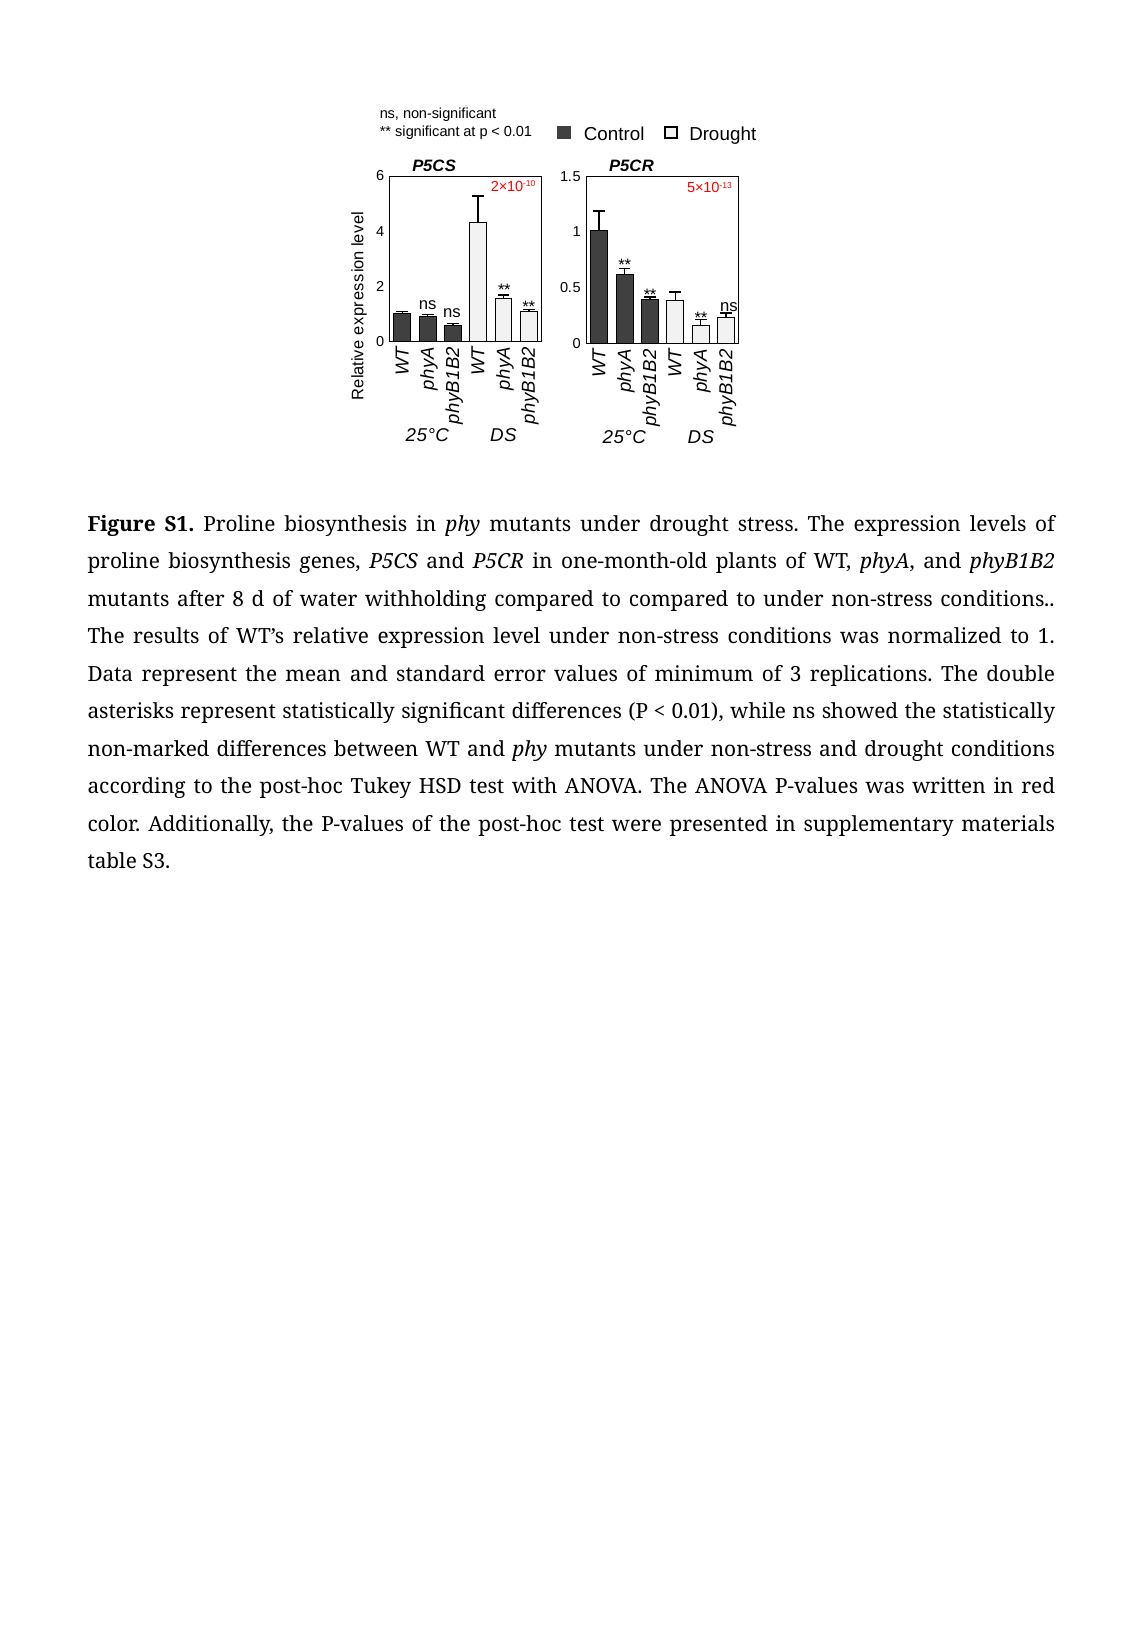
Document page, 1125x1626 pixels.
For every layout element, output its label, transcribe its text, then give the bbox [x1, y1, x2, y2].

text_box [326, 96, 784, 449]
text_box Figure S1. Proline biosynthesis in phy mutants under drought stress. The expression levels of proline biosynthesis genes, P5CS and P5CR in one-month-old plants of WT, phyA, and phyB1B2 mutants after 8 d of water withholding compared to compared to under non-stress conditions.. The results of WT’s relative expression level under non-stress conditions was normalized to 1. Data represent the mean and standard error values of minimum of 3 replications. The double asterisks represent statistically significant differences (P < 0.01), while ns showed the statistically non-marked differences between WT and phy mutants under non-stress and drought conditions according to the post-hoc Tukey HSD test with ANOVA. The ANOVA P-values was written in red color. Additionally, the P-values of the post-hoc test were presented in supplementary materials table S3. [72, 490, 1070, 881]
